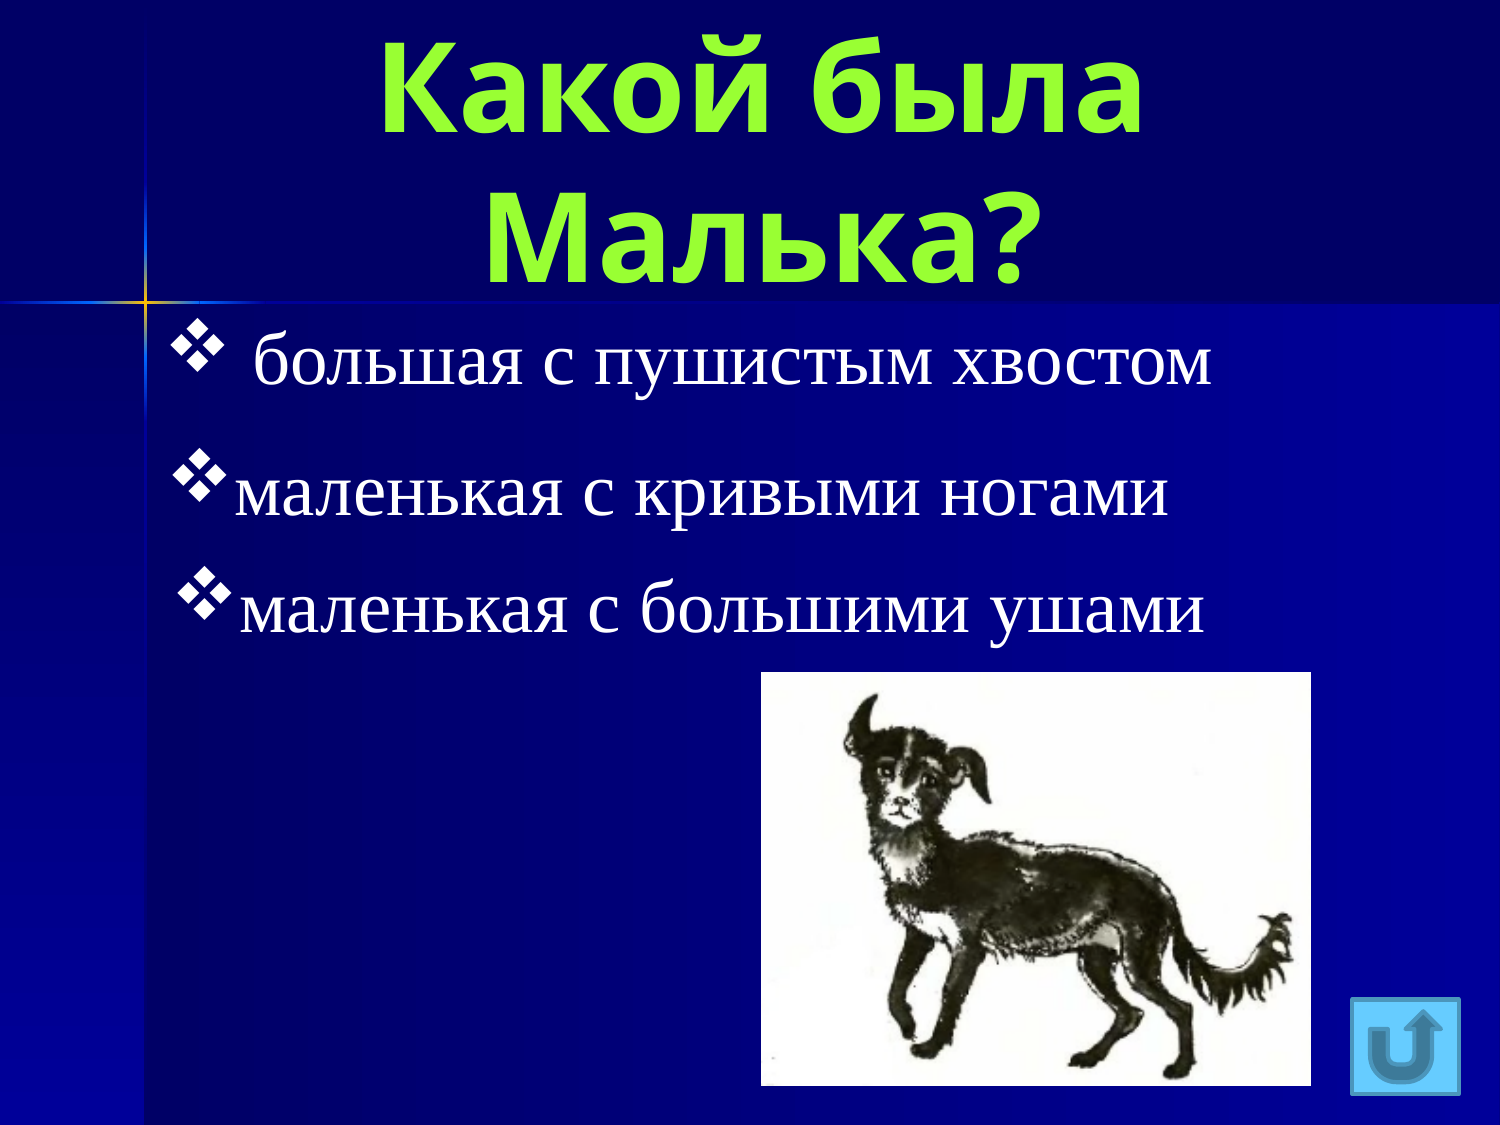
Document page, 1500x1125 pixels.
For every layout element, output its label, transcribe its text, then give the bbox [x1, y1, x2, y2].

picture [761, 671, 1312, 1086]
text_box маленькая с большими ушами [156, 550, 1260, 656]
text_box [1350, 997, 1461, 1096]
text_box Какой была Малька? [147, 0, 1376, 315]
text_box маленькая с кривыми ногами [151, 432, 1224, 538]
text_box большая с пушистым хвостом [149, 302, 1267, 408]
